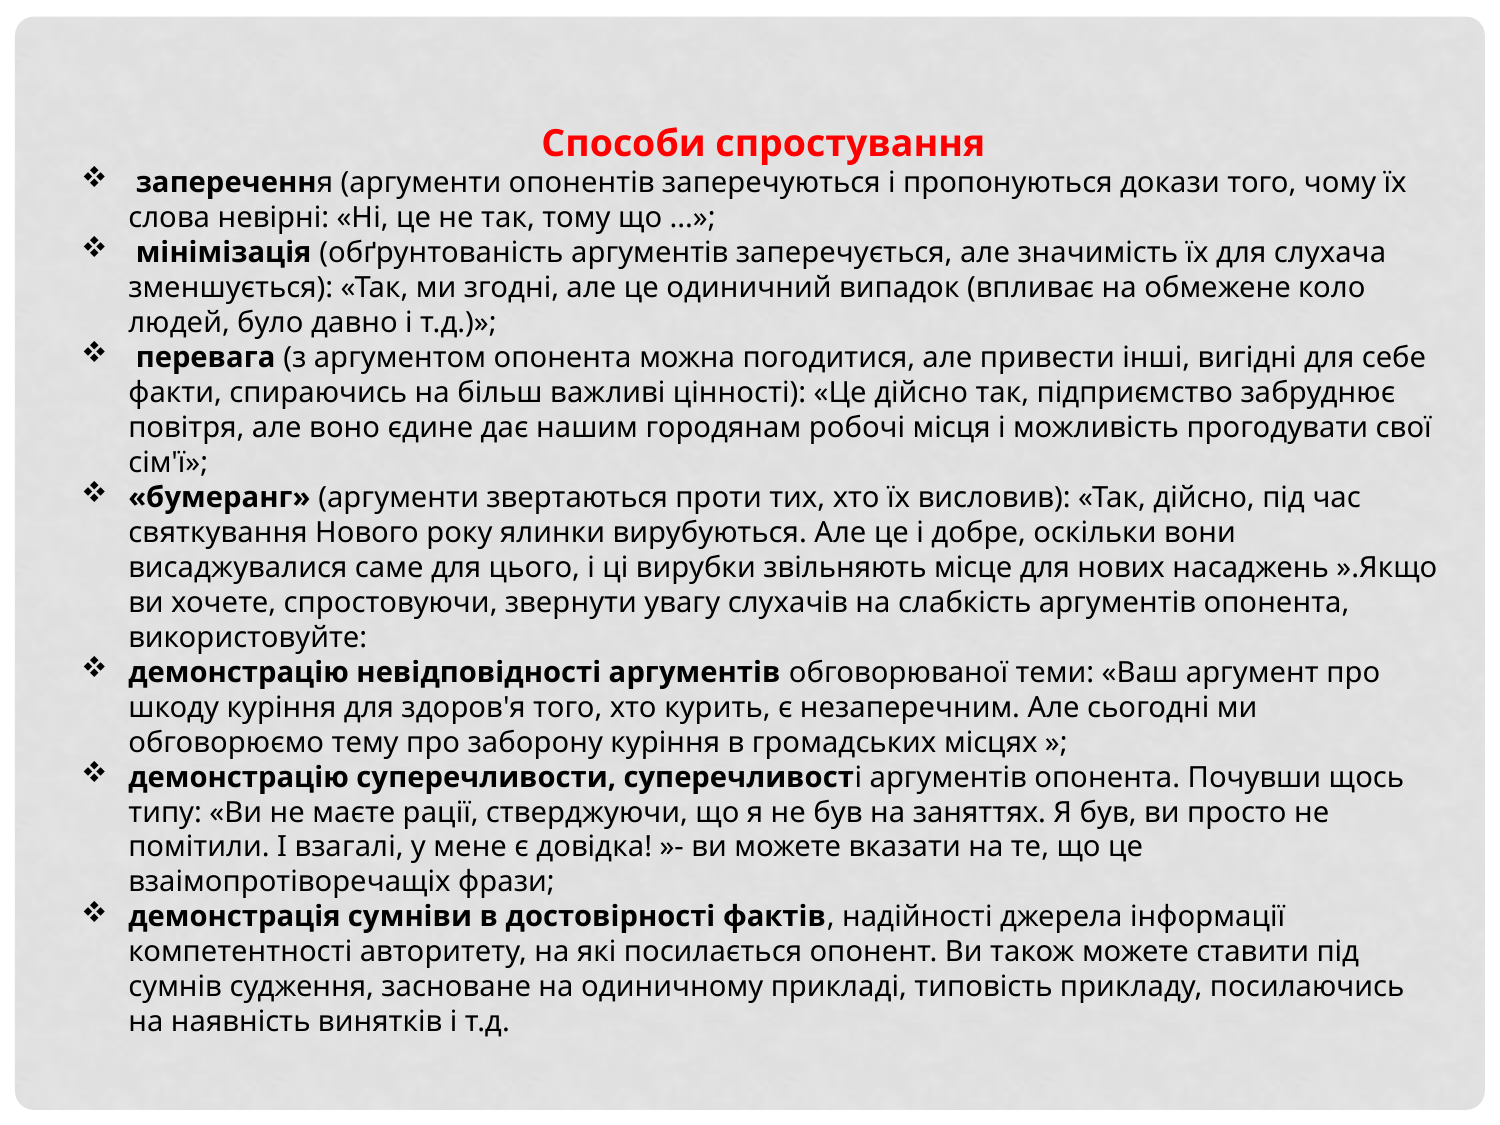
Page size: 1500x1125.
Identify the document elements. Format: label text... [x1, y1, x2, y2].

text_box Способи спростування заперечення (аргументи опонентів заперечуються і пропонуються докази того, чому їх слова невірні: «Ні, це не так, тому що ...»; мінімізація (обґрунтованість аргументів заперечується, але значимість їх для слухача зменшується): «Так, ми згодні, але це одиничний випадок (впливає на обмежене коло людей, було давно і т.д.)»; перевага (з аргументом опонента можна погодитися, але привести інші, вигідні для себе факти, спираючись на більш важливі цінності): «Це дійсно так, підприємство забруднює повітря, але воно єдине дає нашим городянам робочі місця і можливість прогодувати свої сім'ї»; «бумеранг» (аргументи звертаються проти тих, хто їх висловив): «Так, дійсно, під час святкування Нового року ялинки вирубуються. Але це і добре, оскільки вони висаджувалися саме для цього, і ці вирубки звільняють місце для нових насаджень ».Якщо ви хочете, спростовуючи, звернути увагу слухачів на слабкість аргументів опонента, використовуйте: демонстрацію невідповідності аргументів обговорюваної теми: «Ваш аргумент про шкоду куріння для здоров'я того, хто курить, є незаперечним. Але сьогодні ми обговорюємо тему про заборону куріння в громадських місцях »; демонстрацію суперечливости, суперечливості аргументів опонента. Почувши щось типу: «Ви не маєте рації, стверджуючи, що я не був на заняттях. Я був, ви просто не помітили. І взагалі, у мене є довідка! »- ви можете вказати на те, що це взаімопротіворечащіх фрази; демонстрація сумніви в достовірності фактів, надійності джерела інформації компетентності авторитету, на які посилається опонент. Ви також можете ставити під сумнів судження, засноване на одиничному прикладі, типовість прикладу, посилаючись на наявність винятків і т.д. [66, 111, 1461, 1045]
